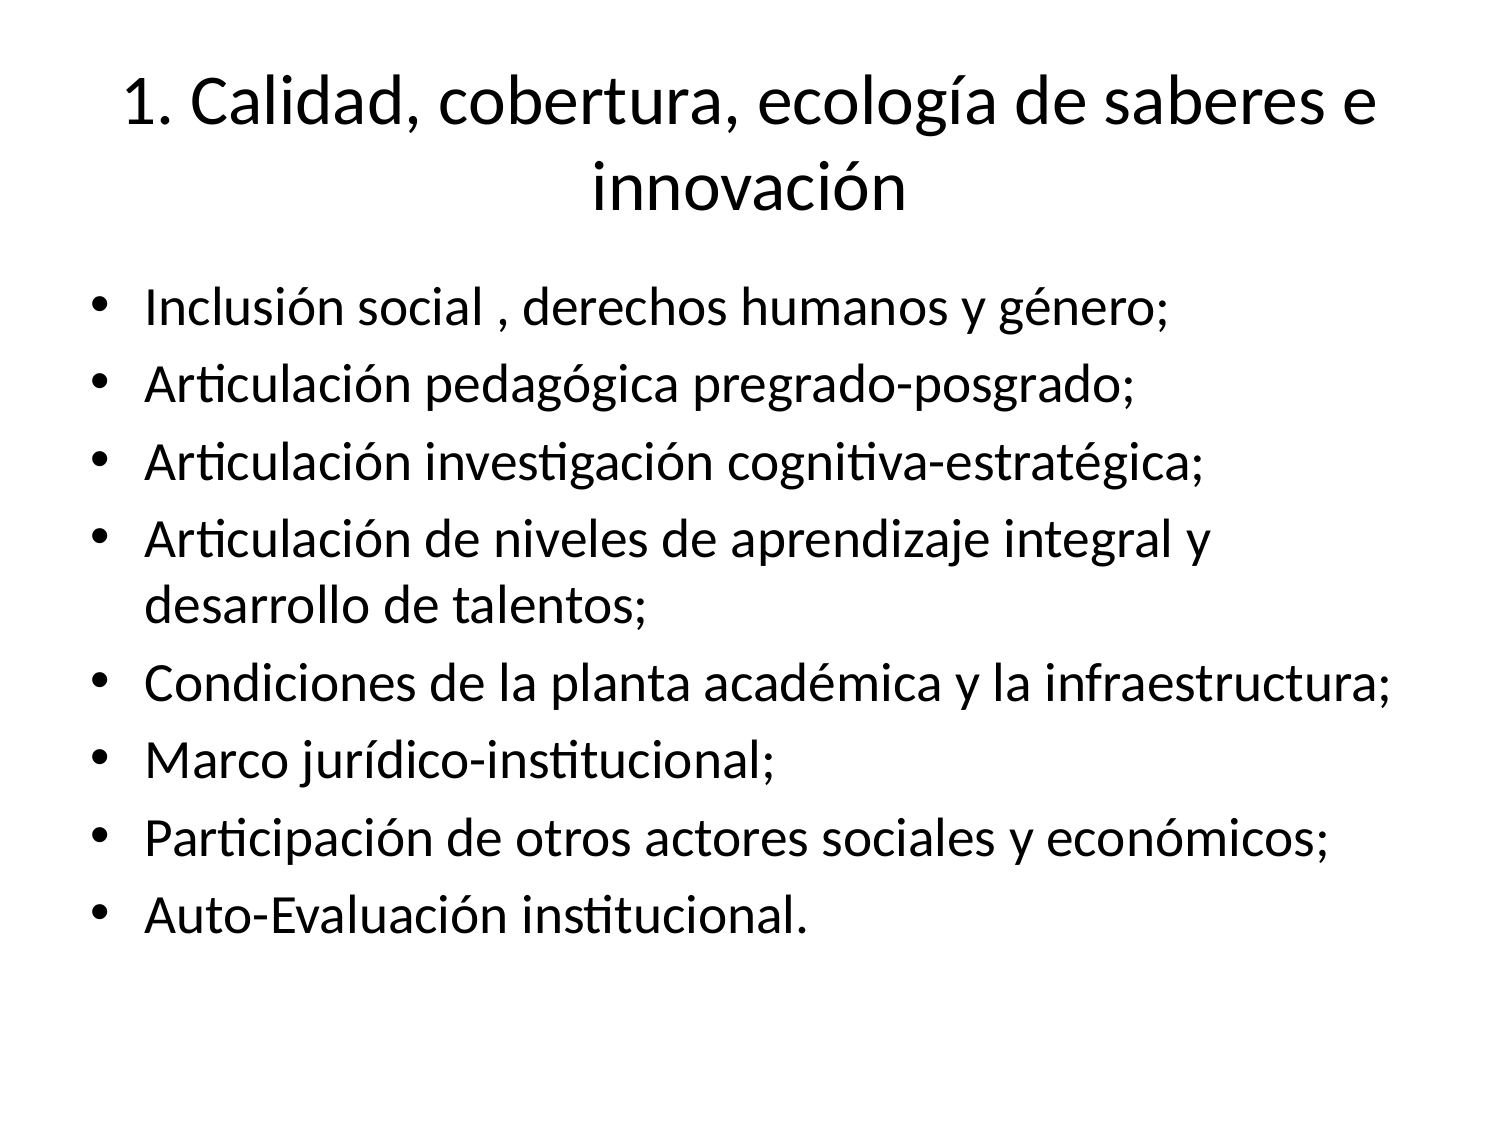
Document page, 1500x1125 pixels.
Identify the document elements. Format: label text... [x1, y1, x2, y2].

list Inclusión social , derechos humanos y género; Articulación pedagógica pregrado-posgrado; Articulación investigación cognitiva-estratégica; Articulación de niveles de aprendizaje integral y desarrollo de talentos; Condiciones de la planta académica y la infraestructura; Marco jurídico-institucional; Participación de otros actores sociales y económicos; Auto-Evaluación institucional. [75, 262, 1425, 1005]
title 1. Calidad, cobertura, ecología de saberes e innovación [75, 45, 1425, 233]
